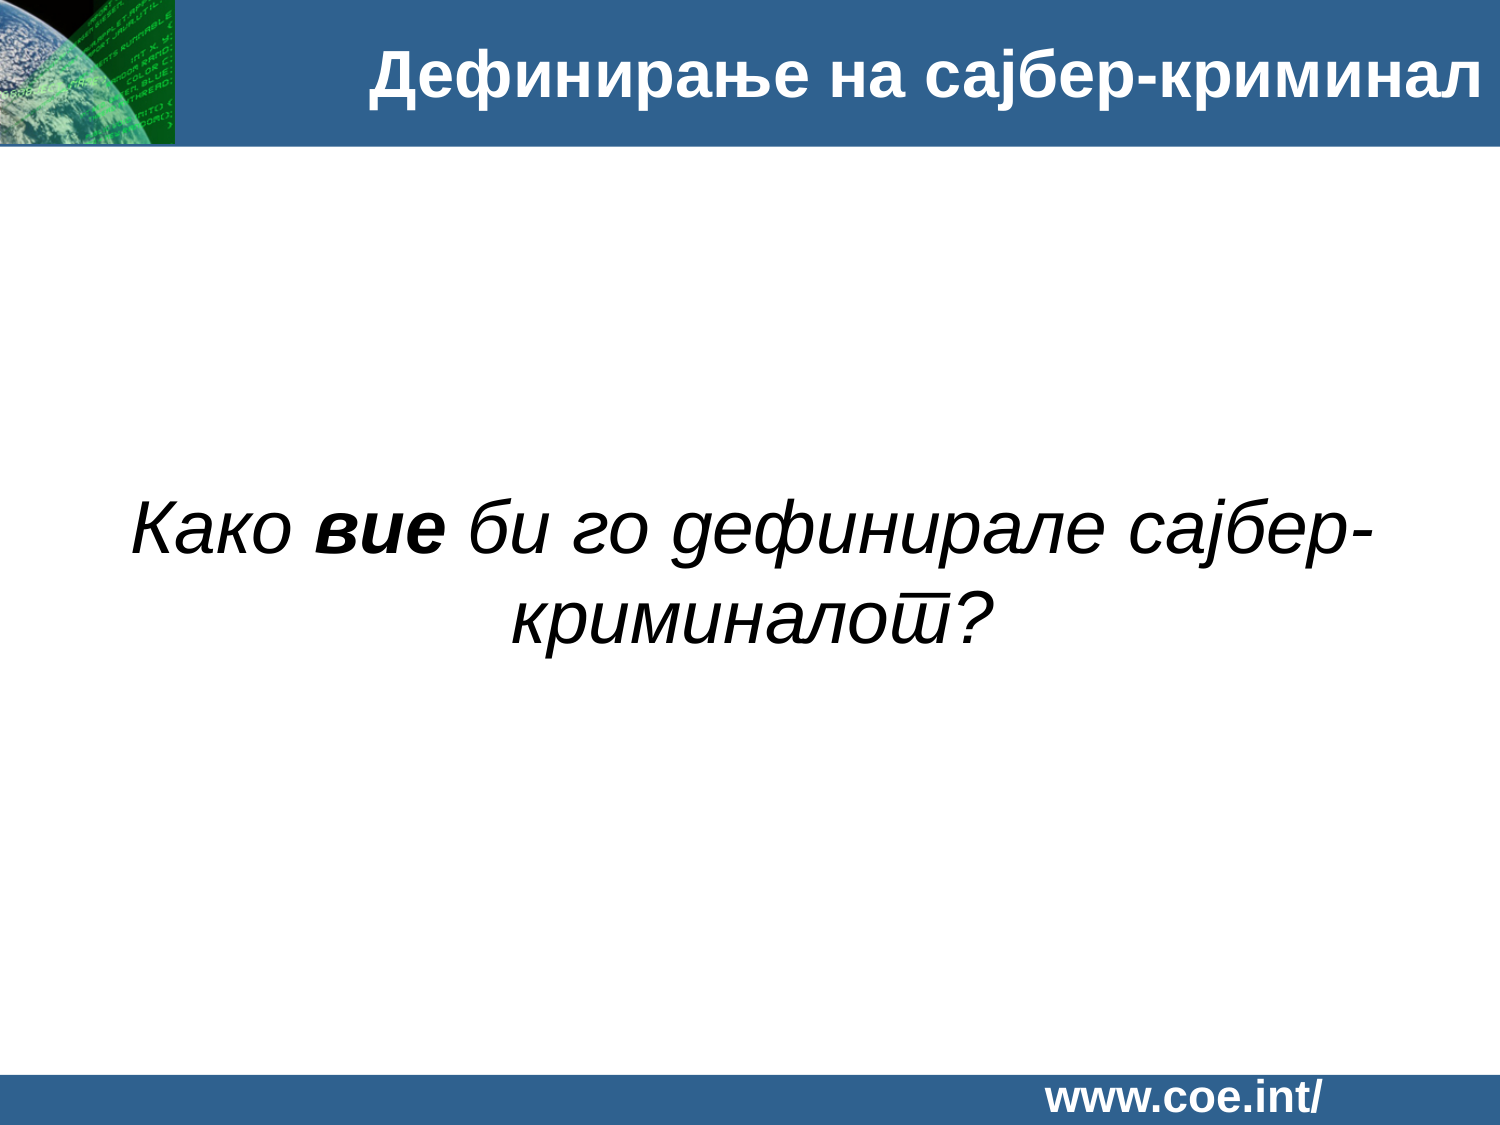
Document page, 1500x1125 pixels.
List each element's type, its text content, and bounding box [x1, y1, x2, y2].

text_box Дефинирање на сајбер-криминал [177, 0, 1500, 149]
text_box www.coe.int/cybercrime [1030, 1059, 1500, 1125]
picture [0, 0, 175, 144]
text_box [0, 1073, 1030, 1125]
text_box Како вие би го дефинирале сајбер-криминалот? [41, 471, 1464, 666]
